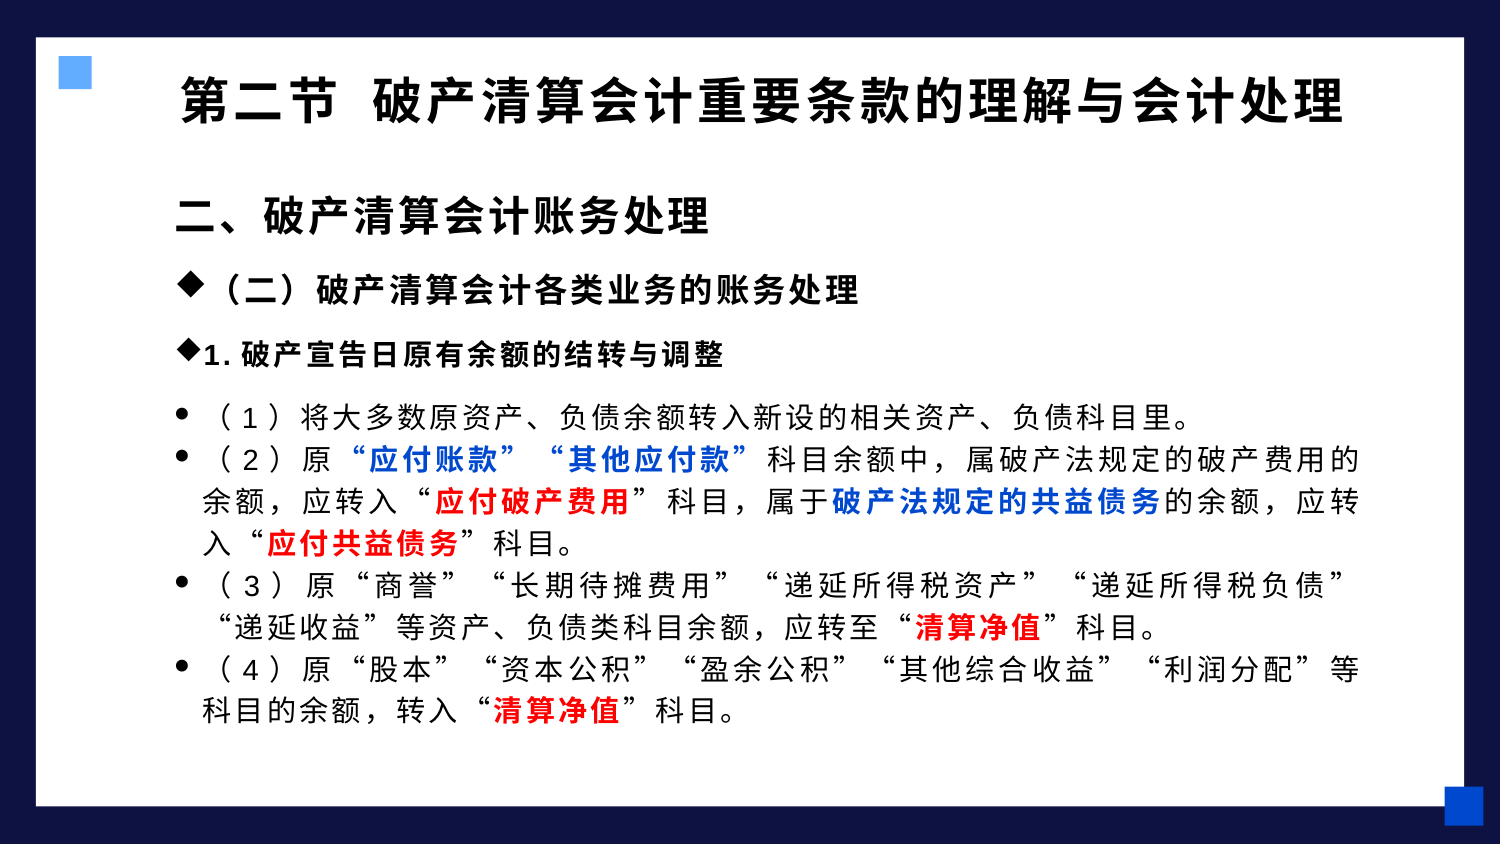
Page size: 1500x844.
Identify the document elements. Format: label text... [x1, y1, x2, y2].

list 二、破产清算会计账务处理 （二）破产清算会计各类业务的账务处理 1.破产宣告日原有余额的结转与调整 （1）将大多数原资产、负债余额转入新设的相关资产、负债科目里。 （2）原“应付账款”“其他应付款”科目余额中，属破产法规定的破产费用的余额，应转入“应付破产费用”科目，属于破产法规定的共益债务的余额，应转入“应付共益债务”科目。 （3）原“商誉”“长期待摊费用”“递延所得税资产”“递延所得税负债”“递延收益”等资产、负债类科目余额，应转至“清算净值”科目。 （4）原“股本”“资本公积”“盈余公积”“其他综合收益”“利润分配”等科目的余额，转入“清算净值”科目。 [157, 179, 1376, 604]
title 第二节 破产清算会计重要条款的理解与会计处理 [141, 48, 1379, 138]
